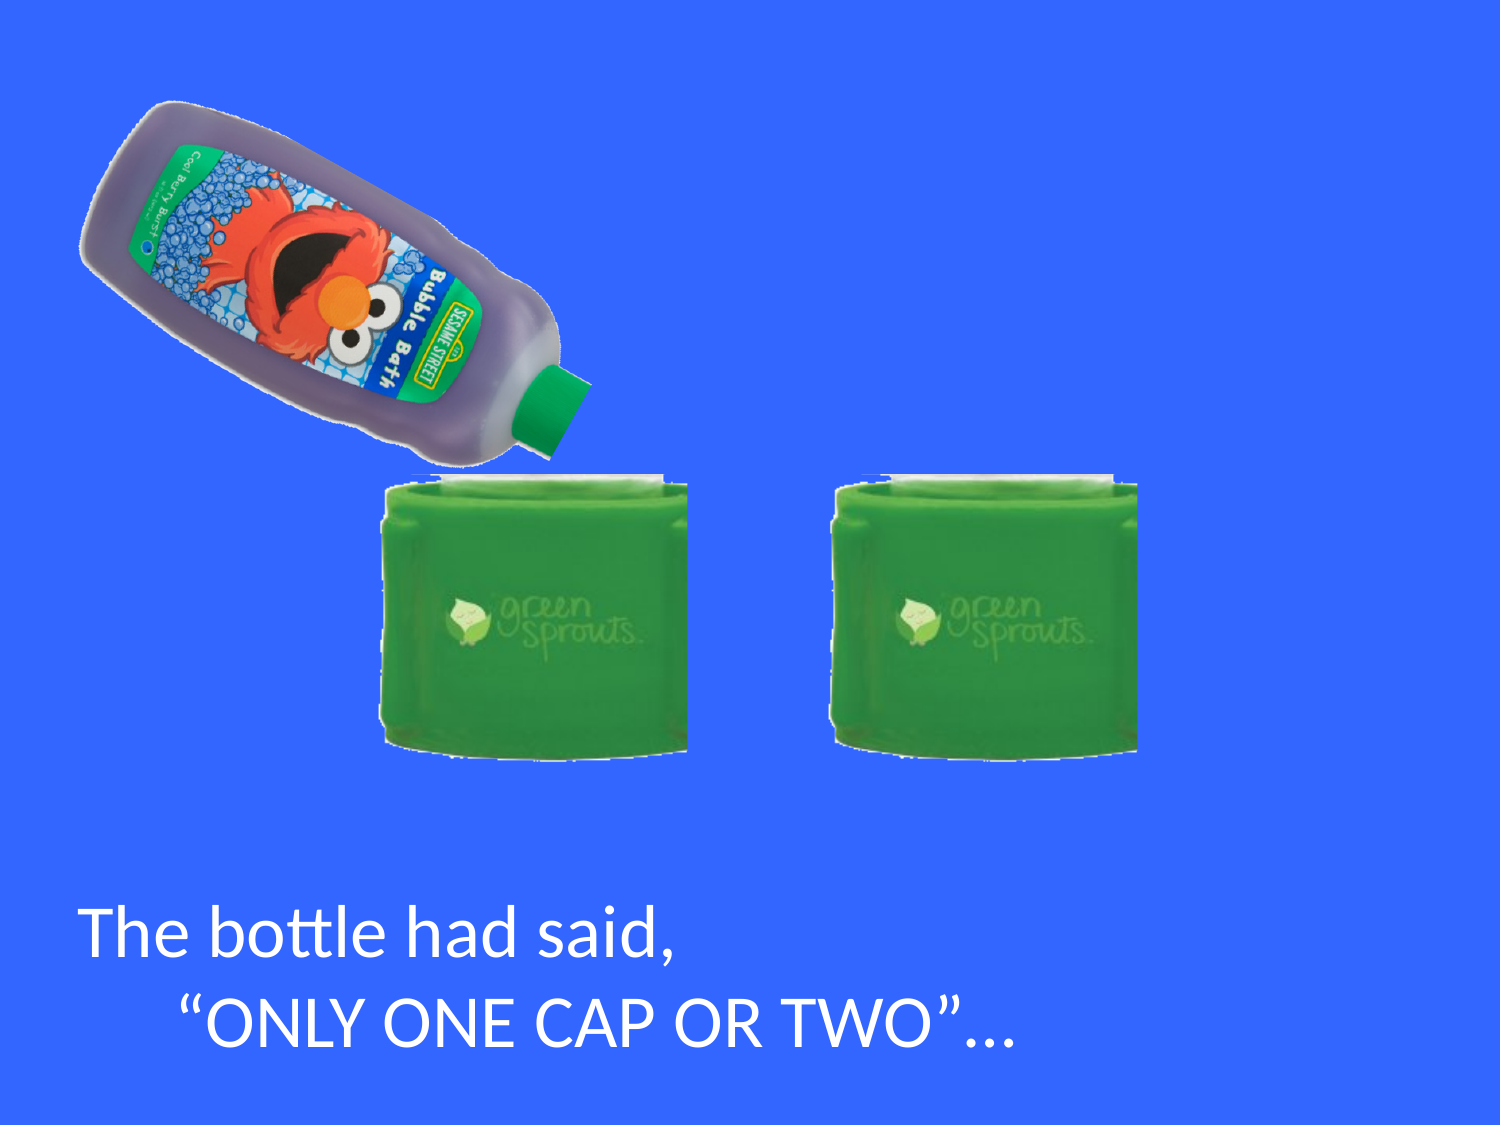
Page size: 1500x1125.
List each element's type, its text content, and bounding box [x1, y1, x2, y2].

picture [824, 474, 1138, 763]
text_box The bottle had said, “ONLY ONE CAP OR TWO”… [62, 874, 1113, 1070]
picture [42, 36, 688, 763]
